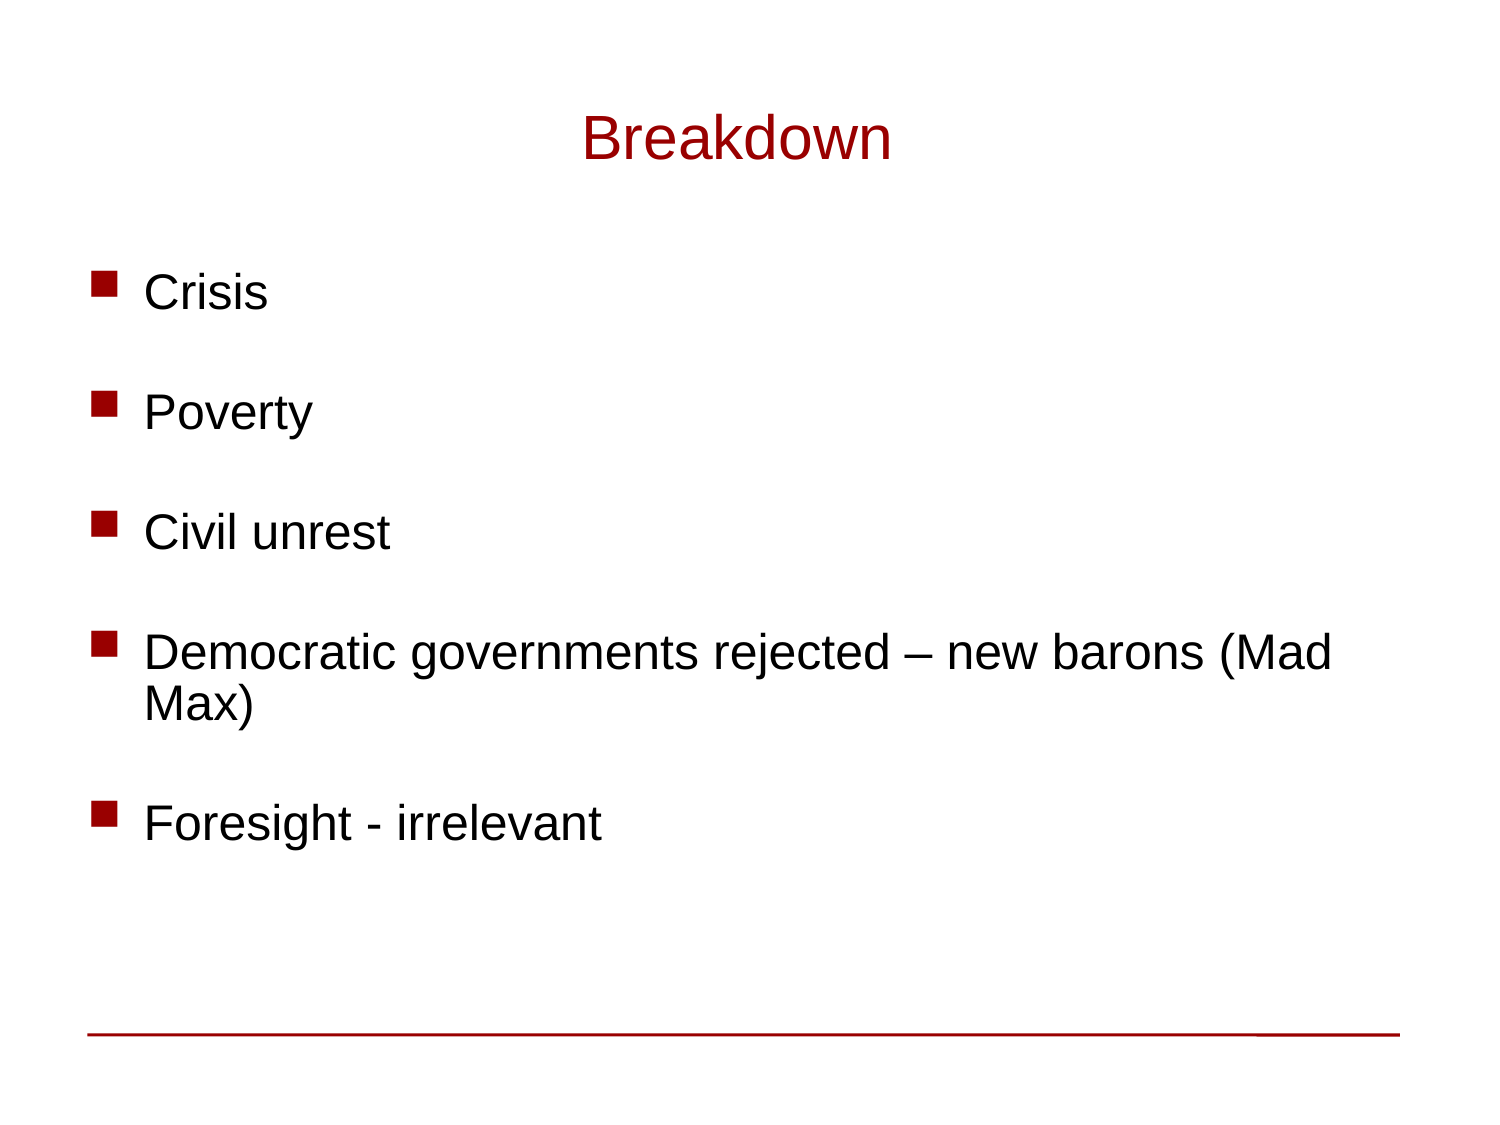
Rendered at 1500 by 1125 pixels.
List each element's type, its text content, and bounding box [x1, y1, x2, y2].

list Crisis Poverty Civil unrest Democratic governments rejected – new barons (Mad Max) Foresight - irrelevant [72, 262, 1400, 1025]
title Breakdown [75, 58, 1400, 223]
